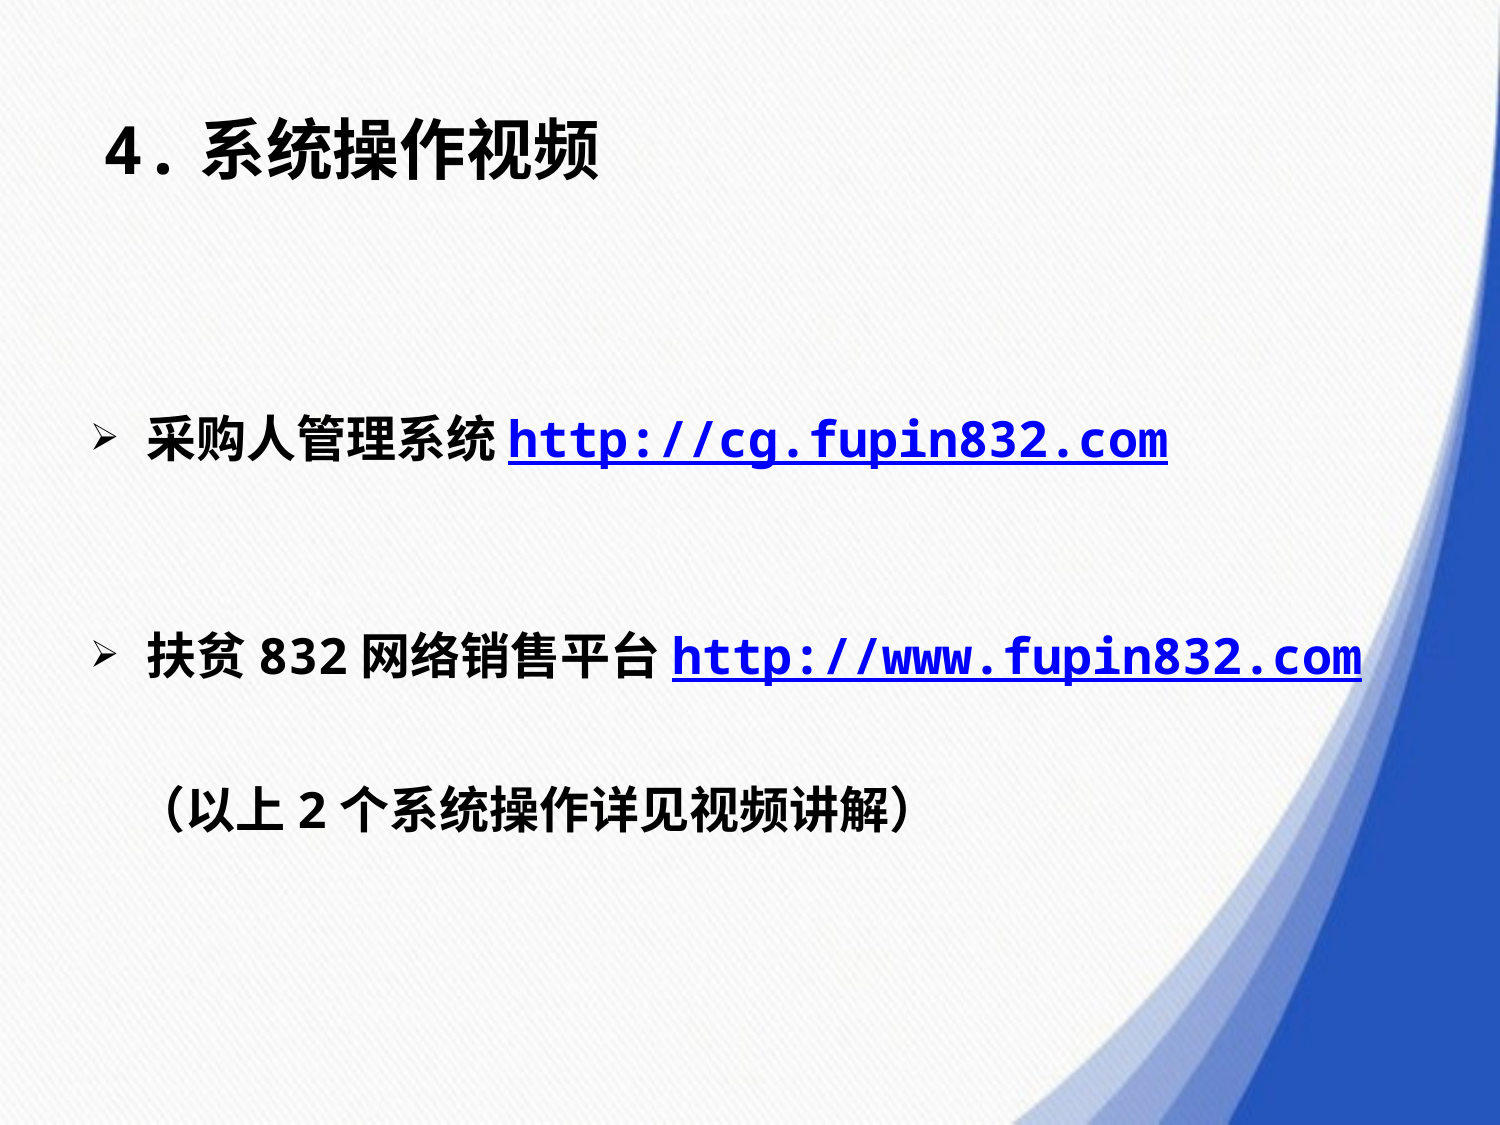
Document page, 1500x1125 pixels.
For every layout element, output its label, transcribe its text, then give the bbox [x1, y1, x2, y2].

list 采购人管理系统http://cg.fupin832.com 扶贫832网络销售平台http://www.fupin832.com （以上2个系统操作详见视频讲解） [75, 262, 1425, 1005]
picture [0, 0, 1500, 1125]
title 4.系统操作视频 [88, 54, 1439, 243]
